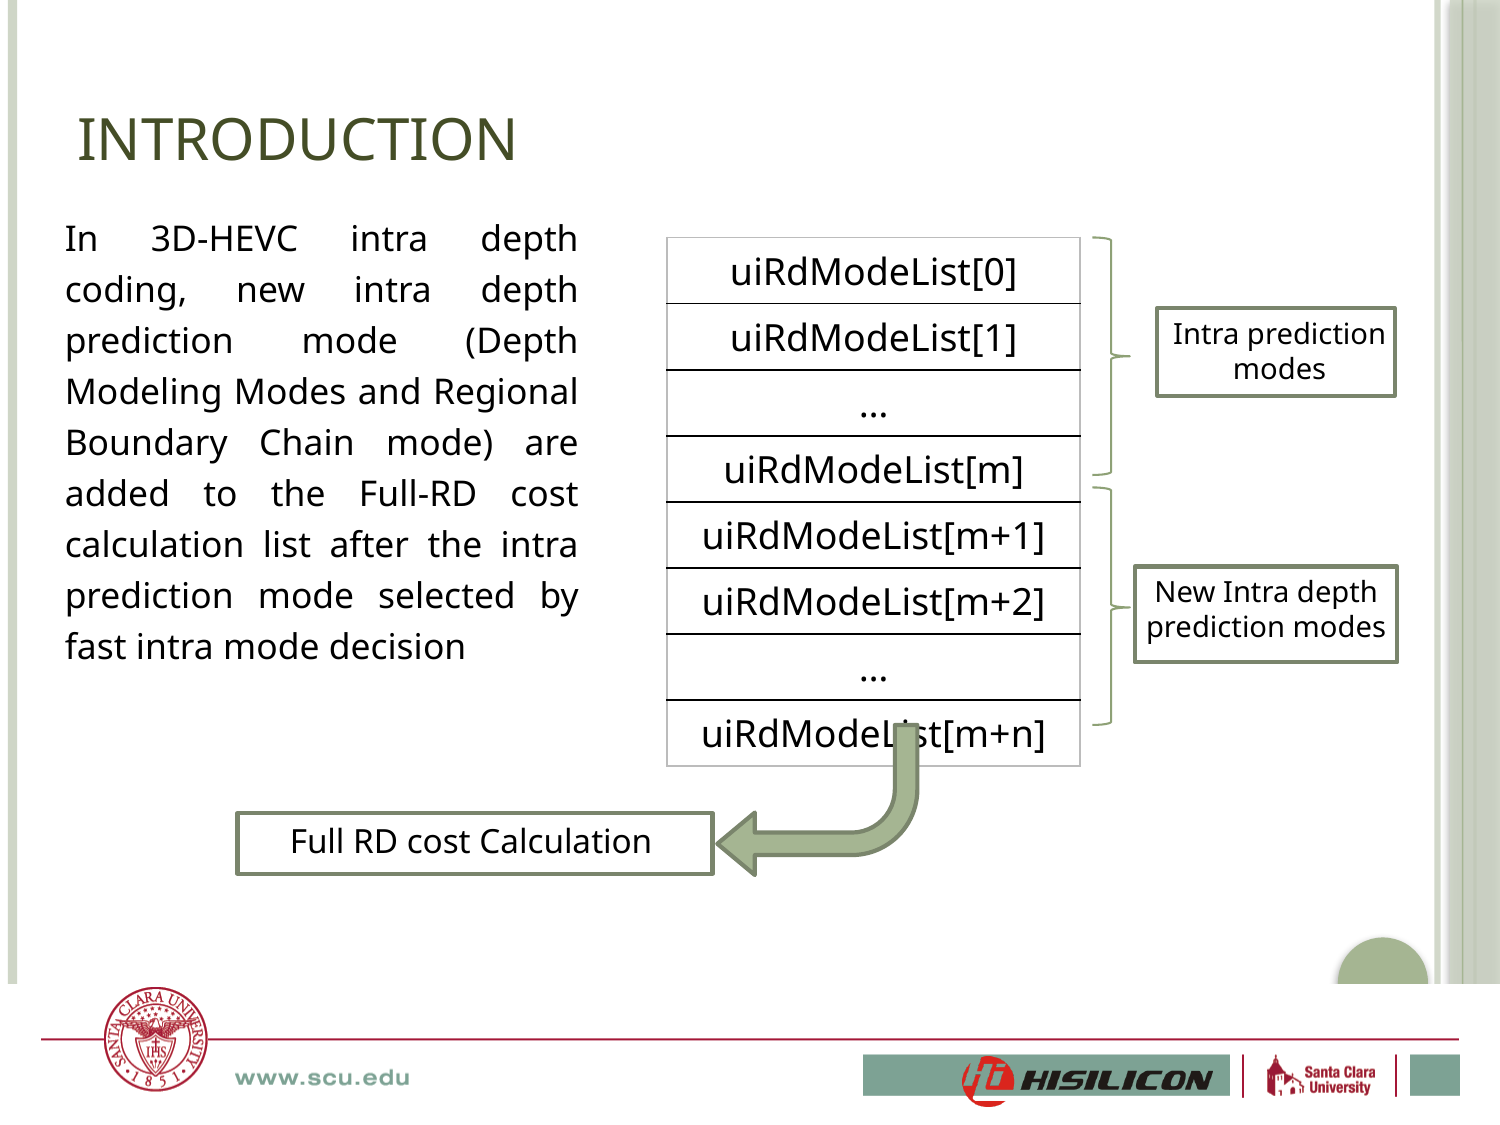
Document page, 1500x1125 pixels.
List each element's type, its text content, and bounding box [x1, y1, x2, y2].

table_header uiRdModeList[0] [668, 238, 1079, 303]
table_cell uiRdModeList[m+n] [668, 701, 1079, 765]
text_box Intra prediction modes [1137, 308, 1422, 393]
text_box [1092, 236, 1131, 477]
table_cell uiRdModeList[m+1] [668, 503, 1079, 567]
text_box [1155, 393, 1397, 398]
text_box [1092, 486, 1124, 726]
text_box [1133, 651, 1399, 664]
table_cell uiRdModeList[m+2] [668, 569, 1079, 633]
table_cell … [668, 635, 1079, 699]
table_cell uiRdModeList[m] [668, 437, 1079, 501]
title Introduction [62, 50, 550, 180]
table_cell … [668, 371, 1079, 435]
text_box [715, 722, 920, 877]
table_cell uiRdModeList[1] [668, 304, 1079, 369]
text_box Full RD cost Calculation [274, 813, 713, 868]
text_box New Intra depth prediction modes [1124, 566, 1408, 651]
list In 3D-HEVC intra depth coding, new intra depth prediction mode (Depth Modeling Modes and Regional Boundary Chain mode) are added to the Full-RD cost calculation list after the intra prediction mode selected by fast intra mode decision [50, 200, 594, 725]
picture [0, 984, 1500, 1125]
text_box [235, 811, 715, 876]
